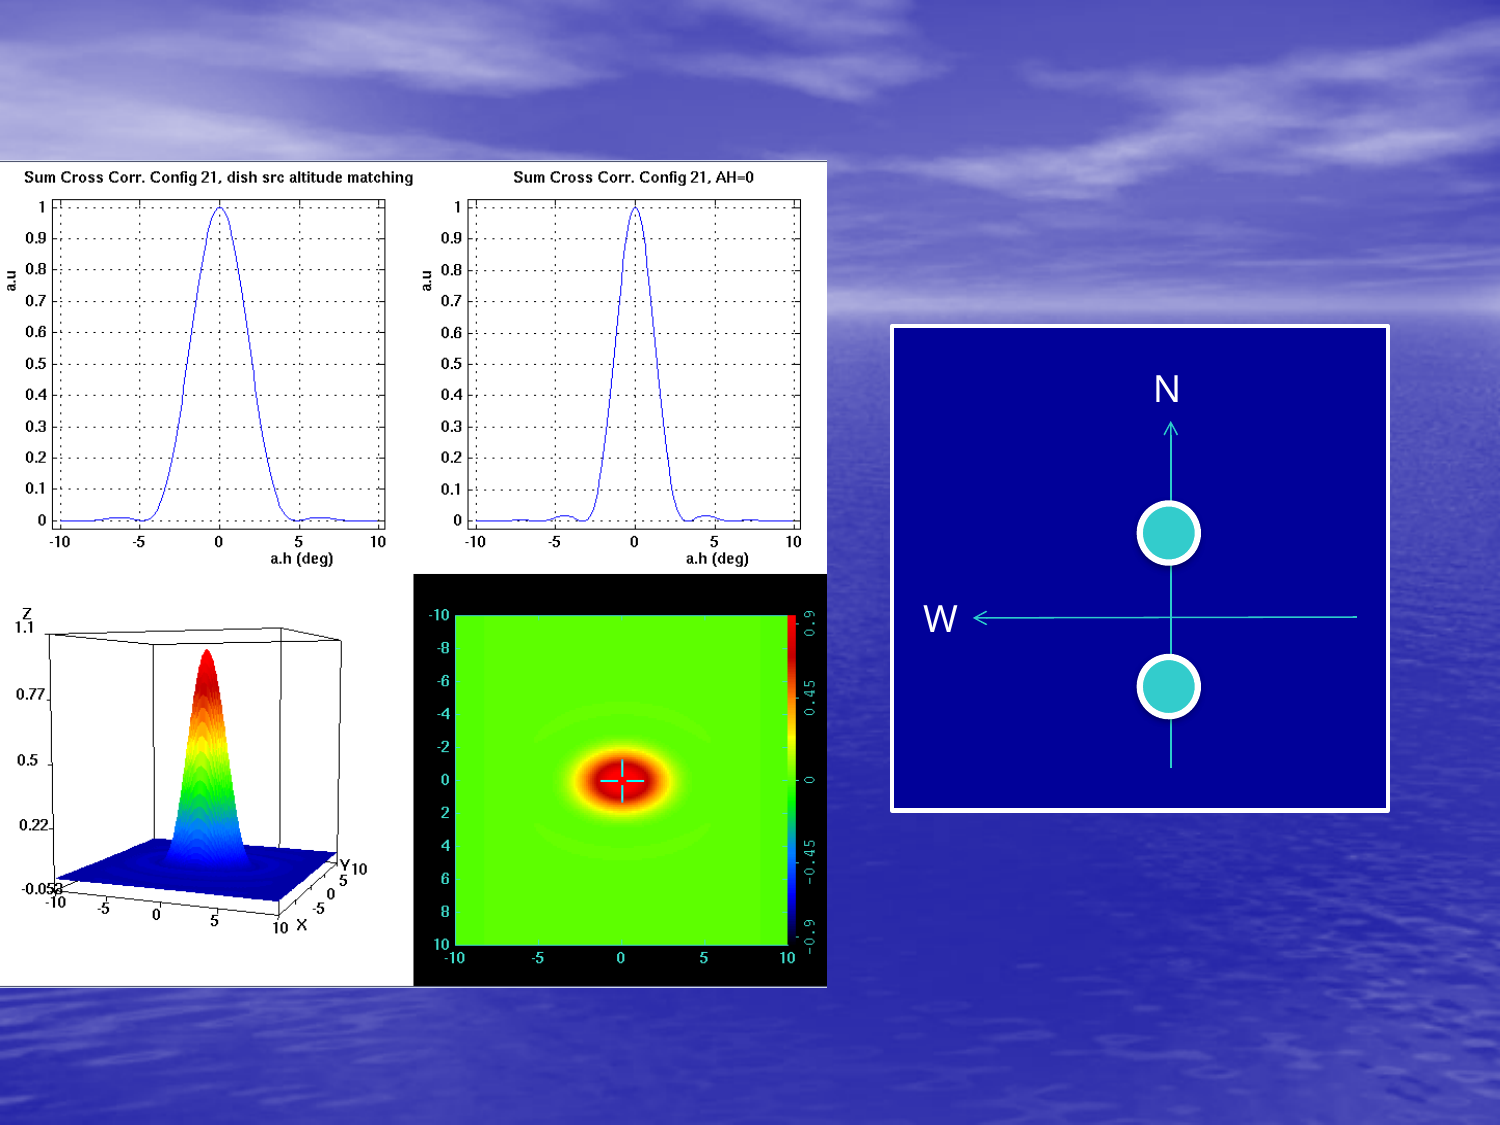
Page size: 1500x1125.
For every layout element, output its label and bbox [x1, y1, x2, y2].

picture [0, 160, 827, 988]
text_box [891, 326, 1389, 811]
